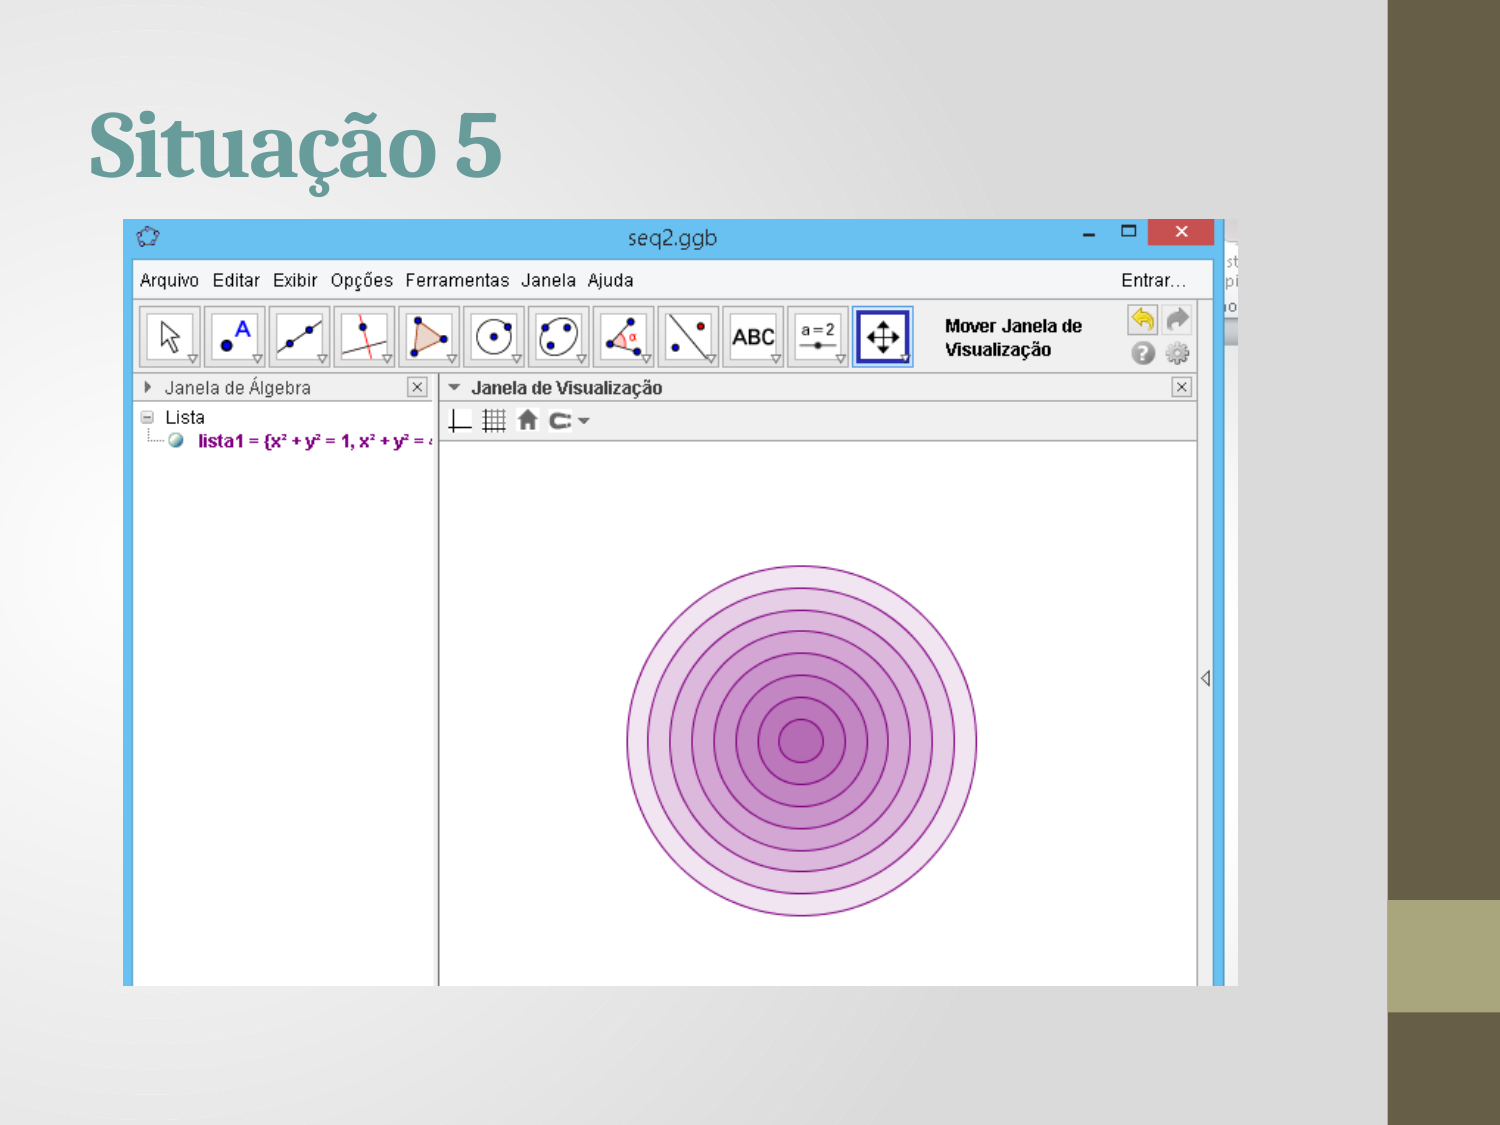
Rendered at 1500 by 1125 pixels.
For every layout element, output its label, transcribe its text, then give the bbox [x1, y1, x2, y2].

picture [123, 219, 1239, 986]
title Situação 5 [75, 45, 1325, 233]
